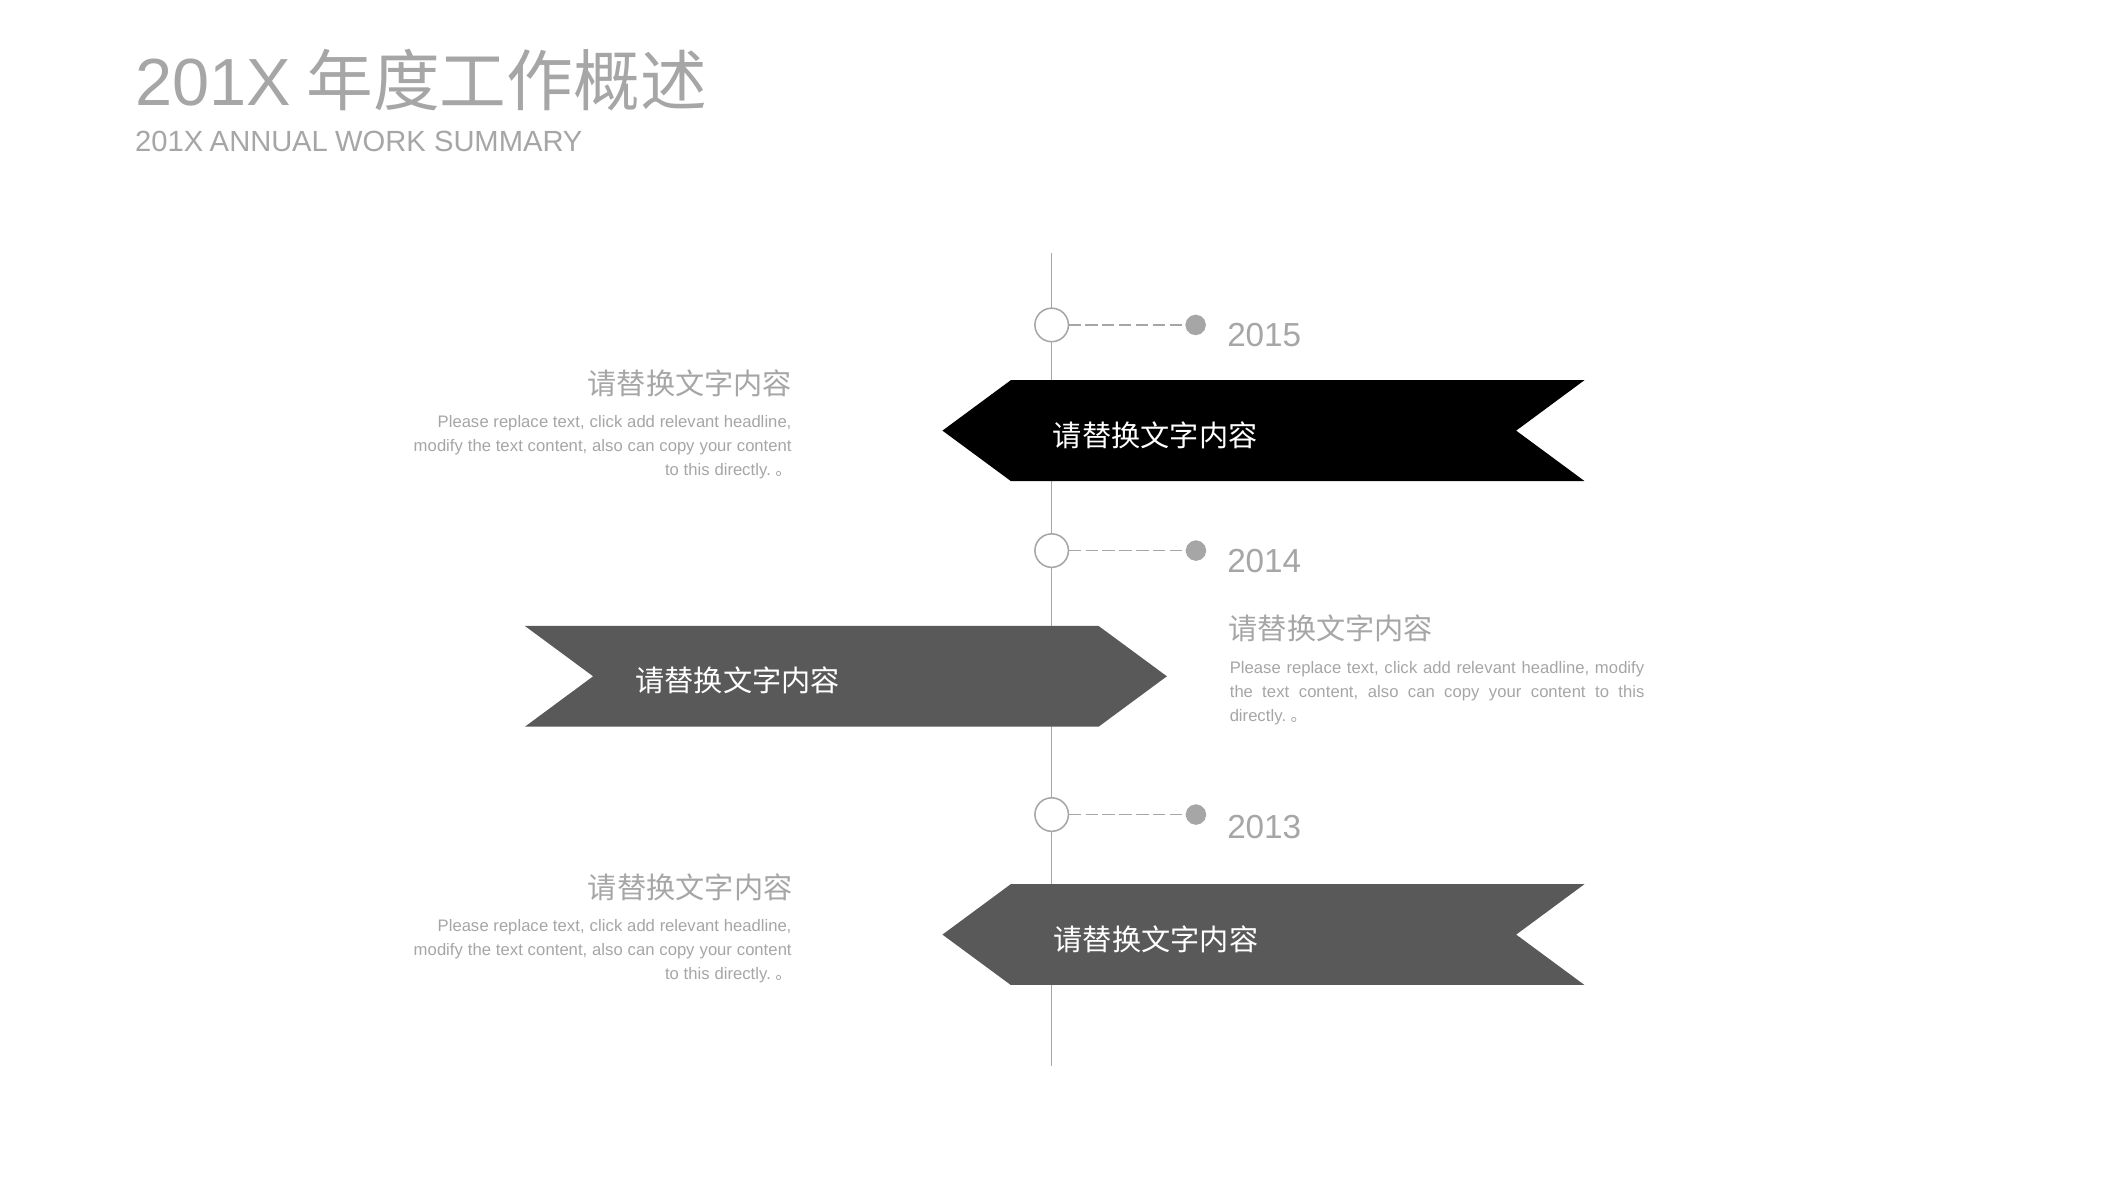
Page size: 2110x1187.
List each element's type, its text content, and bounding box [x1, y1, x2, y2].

text_box 201X年度工作概述 [135, 38, 783, 119]
text_box 2013 [1212, 789, 1317, 853]
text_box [387, 854, 809, 992]
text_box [1212, 596, 1660, 733]
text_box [524, 625, 1167, 727]
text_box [942, 884, 1585, 985]
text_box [942, 380, 1585, 481]
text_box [1034, 797, 1196, 832]
text_box 2014 [1212, 523, 1317, 587]
text_box 201X ANNUAL WORK SUMMARY [135, 122, 596, 158]
text_box 2015 [1212, 298, 1317, 361]
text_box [387, 350, 808, 488]
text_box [1034, 533, 1196, 568]
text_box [1034, 308, 1196, 342]
